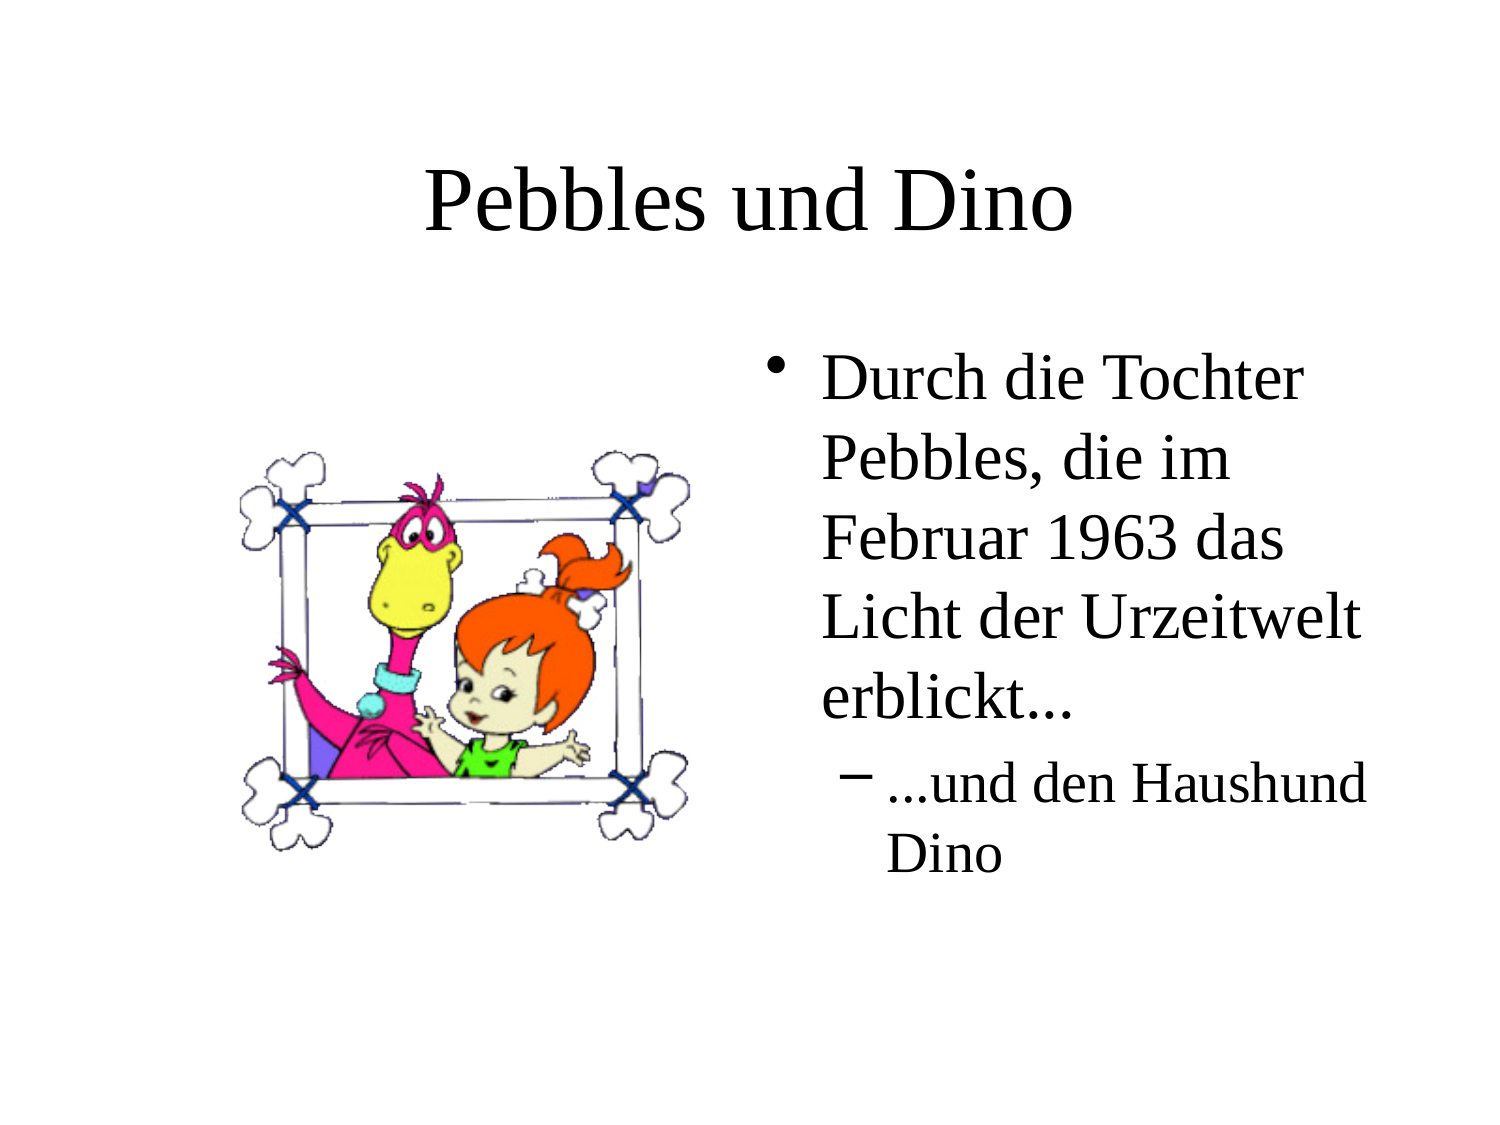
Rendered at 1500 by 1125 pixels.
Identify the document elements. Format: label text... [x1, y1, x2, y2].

picture [224, 437, 702, 860]
title Pebbles und Dino [112, 99, 1388, 288]
list Durch die Tochter Pebbles, die im Februar 1963 das Licht der Urzeitwelt erblickt... ...und den Haushund Dino [750, 324, 1388, 1000]
